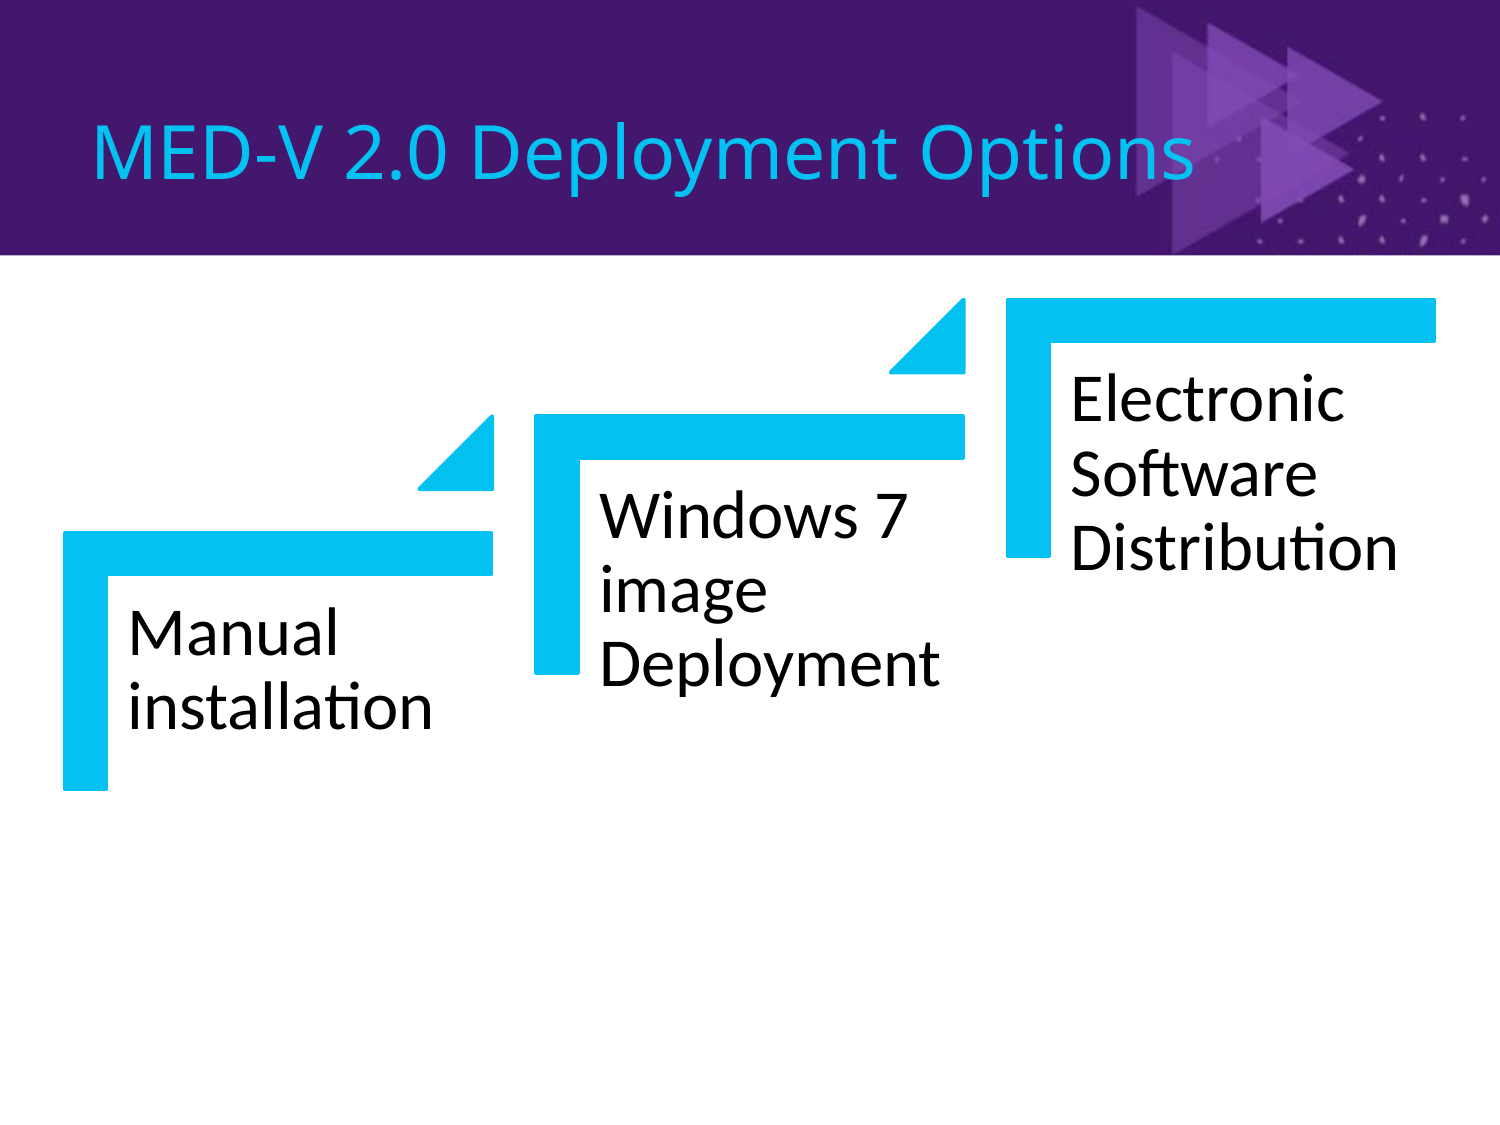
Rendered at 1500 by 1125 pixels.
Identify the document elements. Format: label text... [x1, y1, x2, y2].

picture [0, 0, 1500, 255]
title MED-V 2.0 Deployment Options [75, 56, 1425, 160]
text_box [63, 161, 1437, 1051]
